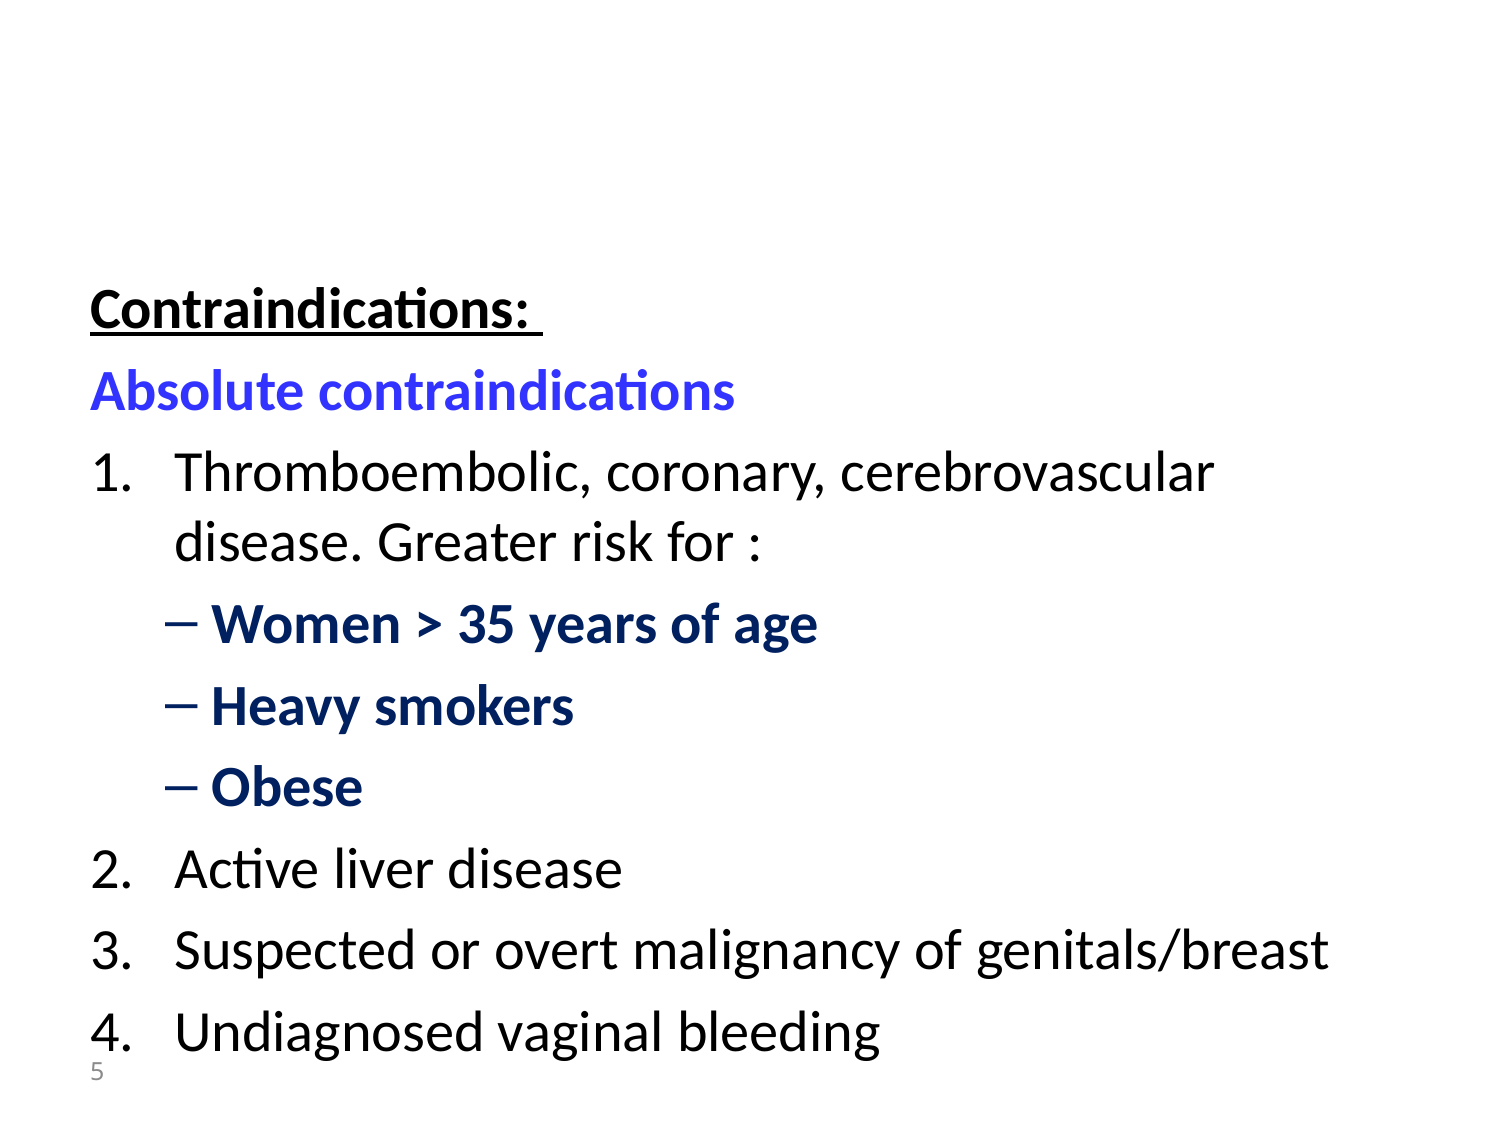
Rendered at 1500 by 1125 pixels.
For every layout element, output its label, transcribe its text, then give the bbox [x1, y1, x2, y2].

slide_number 5 [75, 1063, 425, 1103]
list Contraindications: Absolute contraindications Thromboembolic, coronary, cerebrovascular disease. Greater risk for : Women > 35 years of age Heavy smokers Obese Active liver disease Suspected or overt malignancy of genitals/breast Undiagnosed vaginal bleeding [75, 262, 1425, 1063]
